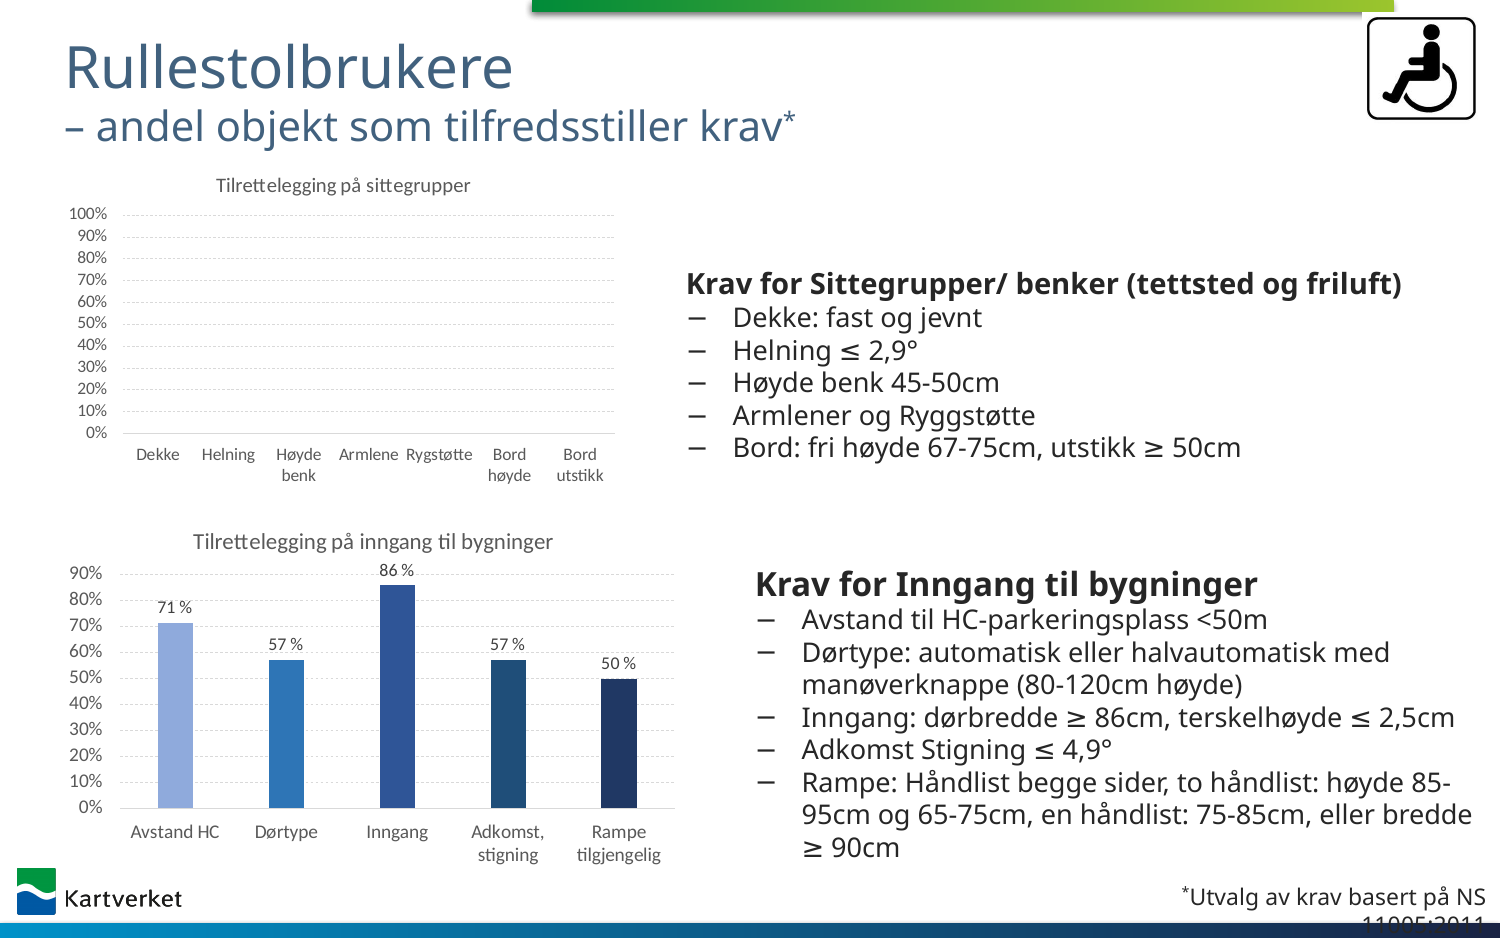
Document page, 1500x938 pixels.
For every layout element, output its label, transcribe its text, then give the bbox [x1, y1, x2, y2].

text_box Krav for Inngang til bygninger Avstand til HC-parkeringsplass <50m Dørtype: automatisk eller halvautomatisk med manøverknappe (80-120cm høyde) Inngang: dørbredde ≥ 86cm, terskelhøyde ≤ 2,5cm Adkomst Stigning ≤ 4,9° Rampe: Håndlist begge sider, to håndlist: høyde 85-95cm og 65-75cm, en håndlist: 75-85cm, eller bredde ≥ 90cm [740, 555, 1491, 870]
text_box Krav for Sittegrupper/ benker (tettsted og friluft) Dekke: fast og jevnt Helning ≤ 2,9° Høyde benk 45-50cm Armlener og Ryggstøtte Bord: fri høyde 67-75cm, utstikk ≥ 50cm [670, 258, 1418, 471]
picture [1362, 12, 1481, 126]
picture [62, 520, 685, 874]
text_box Rullestolbrukere – andel objekt som tilfredsstiller krav* [49, 25, 1431, 158]
picture [62, 166, 625, 492]
text_box *Utvalg av krav basert på NS 11005:2011 [1068, 873, 1500, 938]
